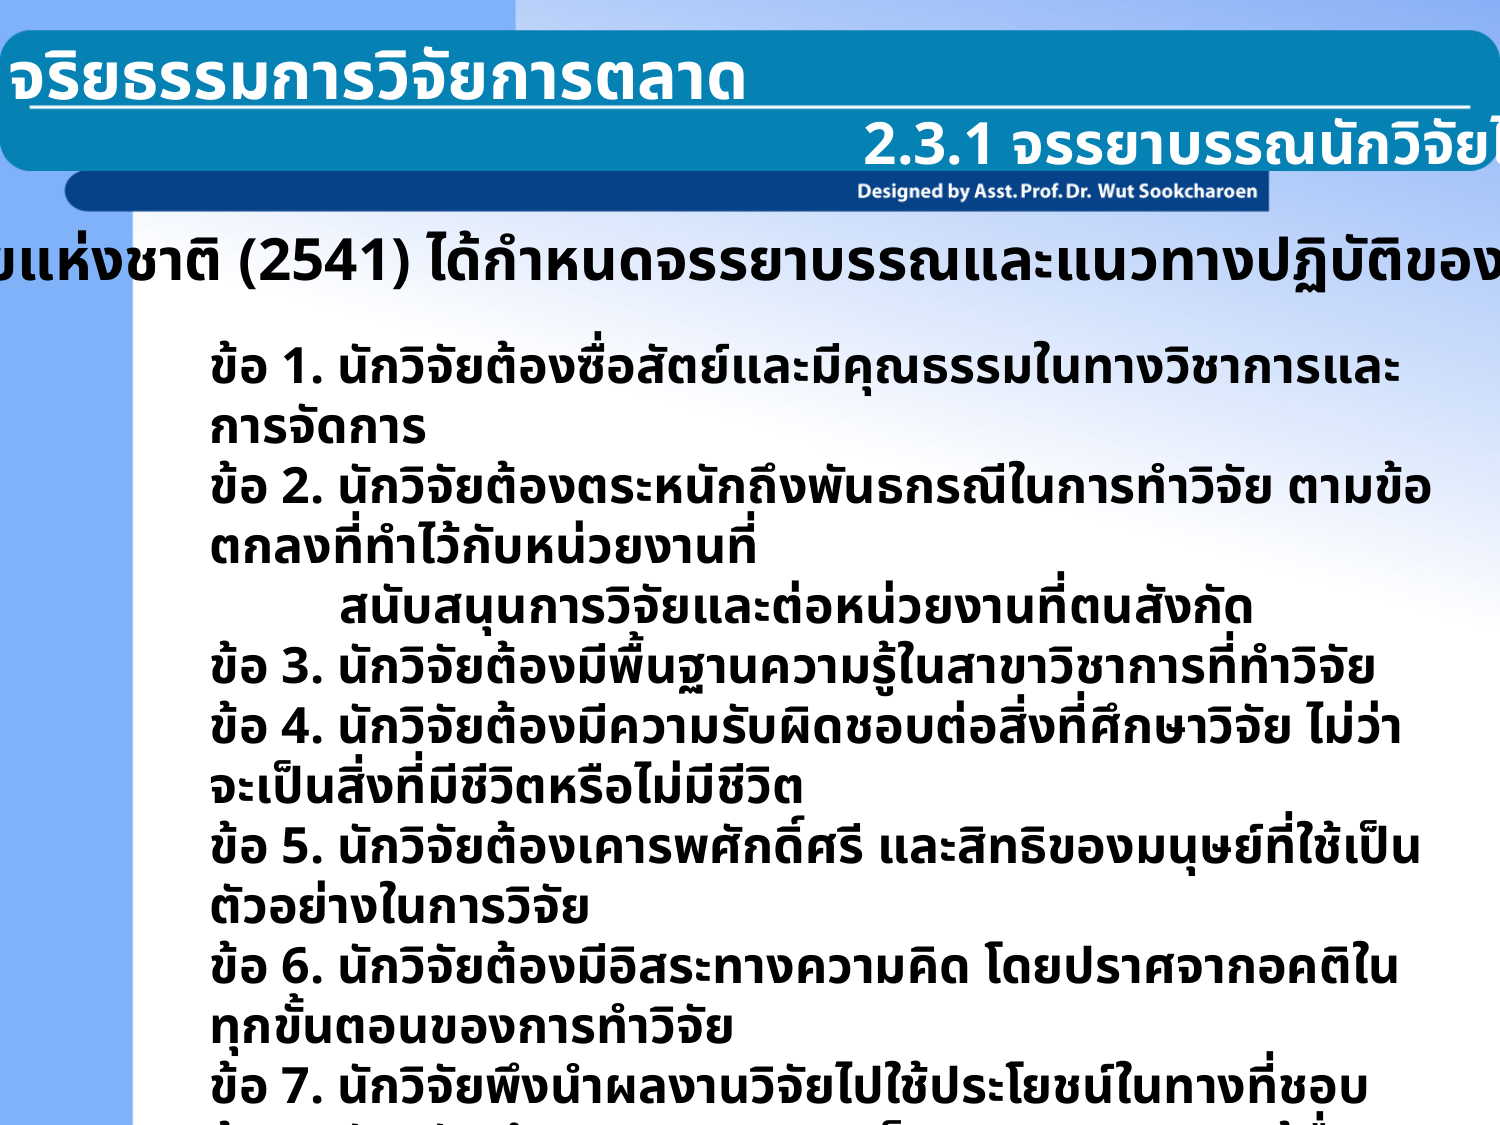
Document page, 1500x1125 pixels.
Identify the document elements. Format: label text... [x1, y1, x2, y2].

text_box สภาวิจัยแห่งชาติ (2541) ได้กำหนดจรรยาบรรณและแนวทางปฏิบัติของนักวิจัย ดังนี้ [0, 215, 1500, 300]
picture [0, 0, 1500, 53]
text_box 2.3 จริยธรรมการวิจัยการตลาด [0, 25, 765, 121]
text_box 2.3.1 จรรยาบรรณนักวิจัยไทย [848, 98, 1500, 184]
text_box ข้อ 1. นักวิจัยต้องซื่อสัตย์และมีคุณธรรมในทางวิชาการและการจัดการ ข้อ 2. นักวิจัยต้องตระหนักถึงพันธกรณีในการทำวิจัย ตามข้อตกลงที่ทำไว้กับหน่วยงานที่ สนับสนุนการวิจัยและต่อหน่วยงานที่ตนสังกัด ข้อ 3. นักวิจัยต้องมีพื้นฐานความรู้ในสาขาวิชาการที่ทำวิจัย ข้อ 4. นักวิจัยต้องมีความรับผิดชอบต่อสิ่งที่ศึกษาวิจัย ไม่ว่าจะเป็นสิ่งที่มีชีวิตหรือไม่มีชีวิต ข้อ 5. นักวิจัยต้องเคารพศักดิ์ศรี และสิทธิของมนุษย์ที่ใช้เป็นตัวอย่างในการวิจัย ข้อ 6. นักวิจัยต้องมีอิสระทางความคิด โดยปราศจากอคติในทุกขั้นตอนของการทำวิจัย ข้อ 7. นักวิจัยพึงนำผลงานวิจัยไปใช้ประโยชน์ในทางที่ชอบ ข้อ 8. นักวิจัยพึงเคารพความคิดเห็นทางวิชาการของผู้อื่น ข้อ 9. นักวิจัยพึงมีความรับผิดชอบต่อสังคมทุกระดับ [194, 326, 1459, 1125]
picture [0, 300, 1500, 1125]
picture [0, 149, 1500, 215]
